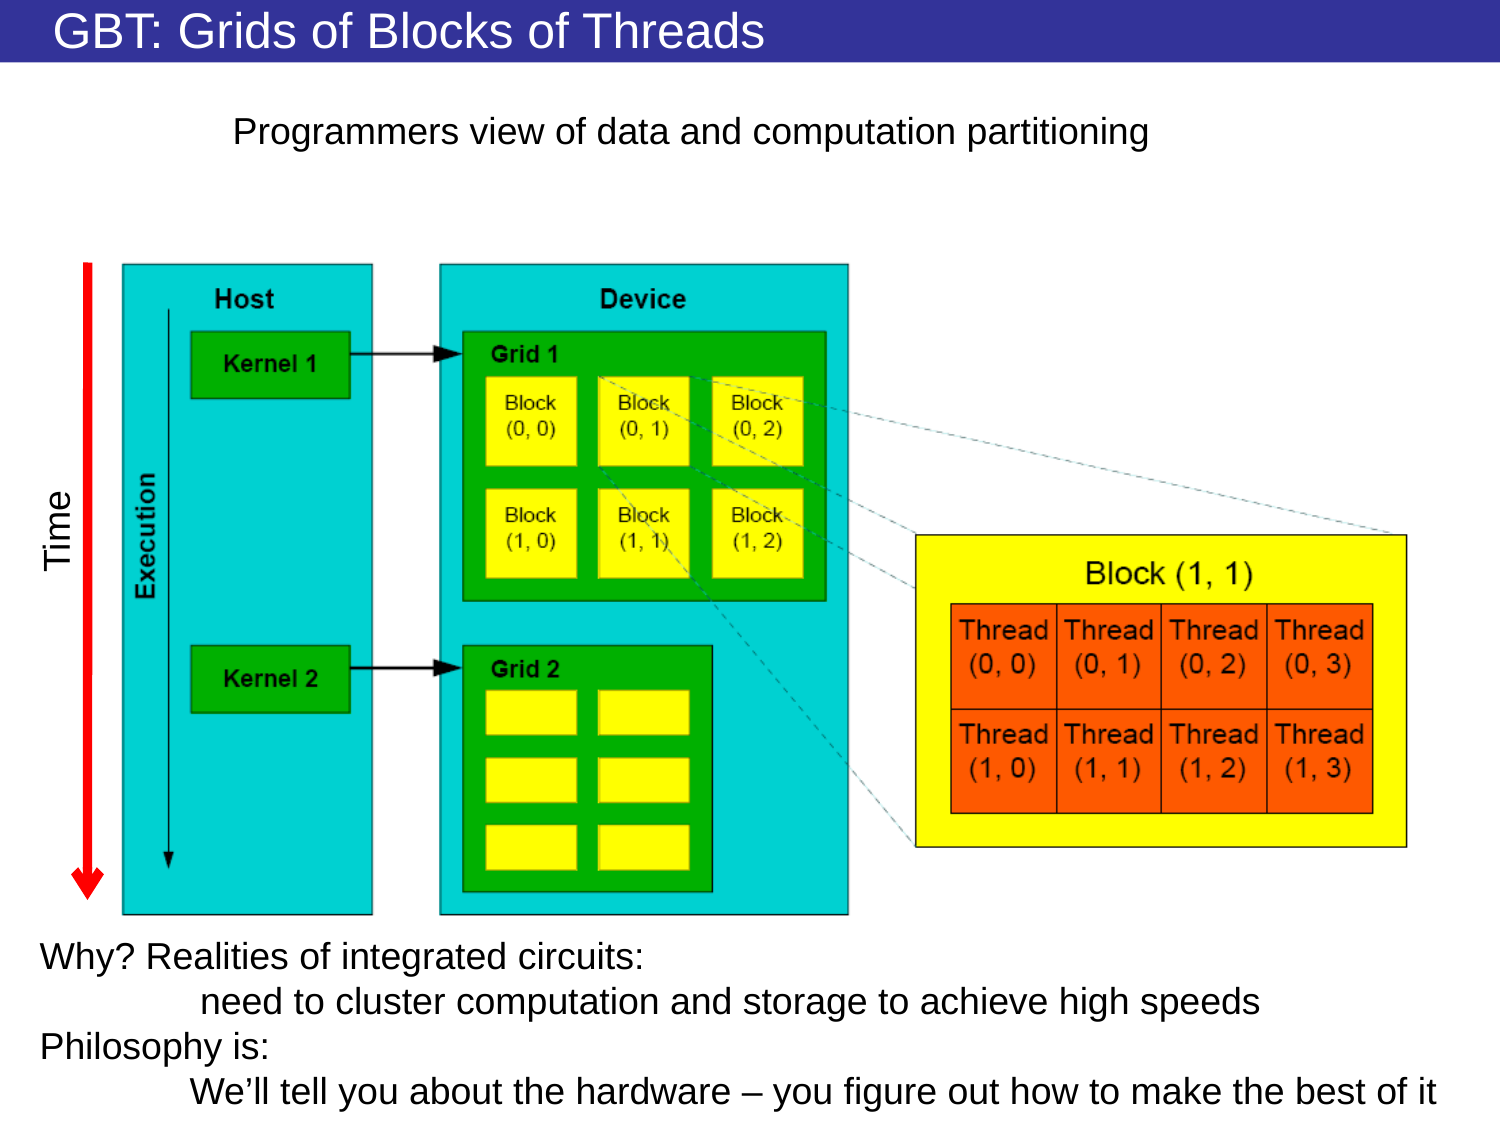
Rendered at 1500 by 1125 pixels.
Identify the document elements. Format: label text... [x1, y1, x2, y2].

text_box Time [24, 475, 85, 579]
text_box Why? Realities of integrated circuits: need to cluster computation and storage to achieve high speeds Philosophy is: We’ll tell you about the hardware – you figure out how to make the best of it [24, 924, 1500, 1120]
text_box [24, 583, 85, 587]
picture [99, 237, 1438, 997]
text_box Programmers view of data and computation partitioning [217, 99, 1165, 160]
title GBT: Grids of Blocks of Threads [37, 7, 1426, 51]
